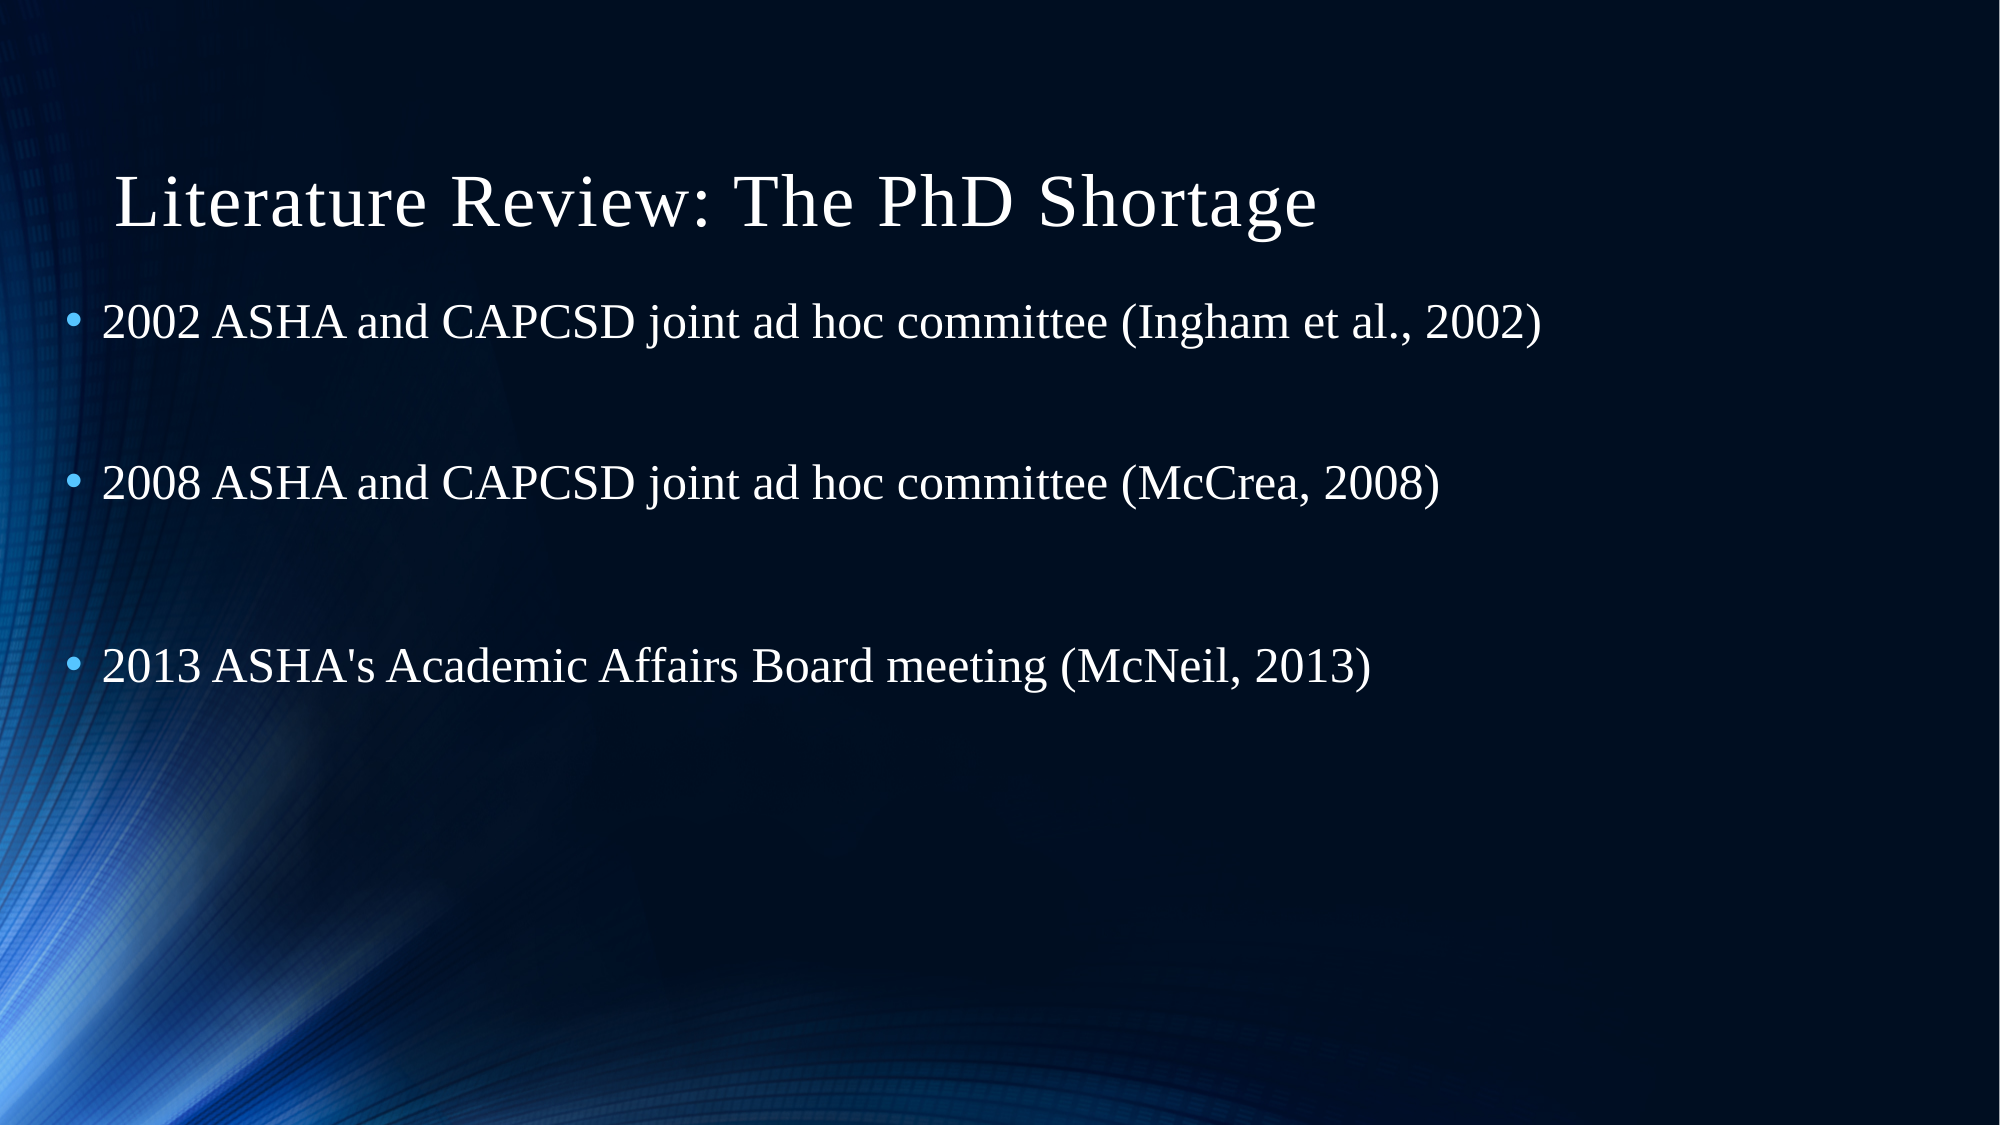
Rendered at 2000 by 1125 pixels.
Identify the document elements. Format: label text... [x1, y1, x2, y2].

list 2002 ASHA and CAPCSD joint ad hoc committee (Ingham et al., 2002) 2008 ASHA and CAPCSD joint ad hoc committee (McCrea, 2008) 2013 ASHA's Academic Affairs Board meeting (McNeil, 2013) [49, 287, 1950, 1125]
picture [0, 0, 2000, 1125]
title Literature Review: The PhD Shortage [99, 62, 2000, 250]
